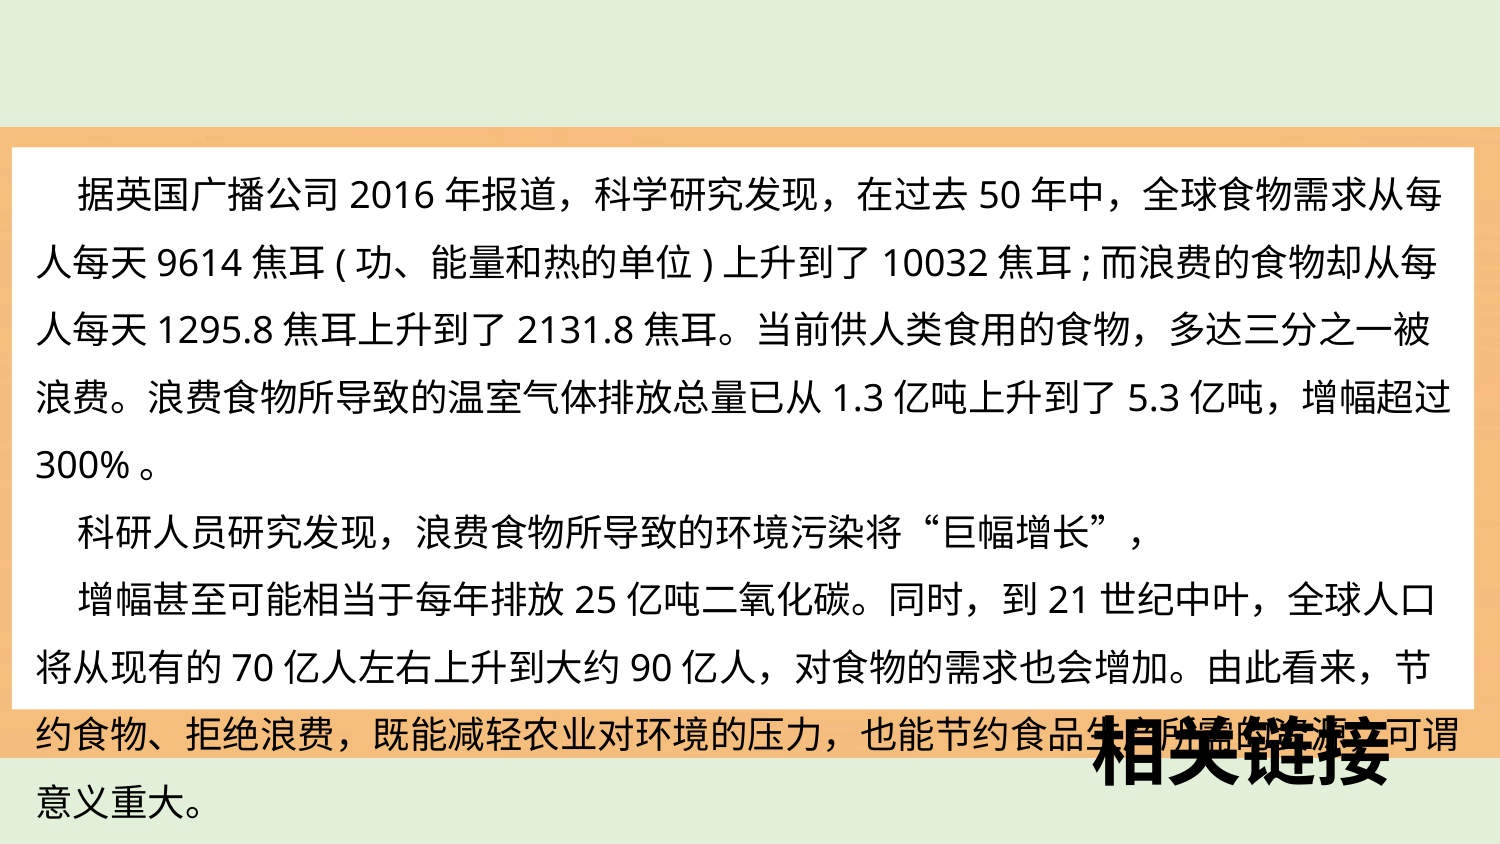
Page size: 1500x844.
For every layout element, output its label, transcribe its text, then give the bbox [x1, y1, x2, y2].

text_box 相关链接 [1079, 758, 1483, 801]
text_box 据英国广播公司2016年报道，科学研究发现，在过去50年中，全球食物需求从每人每天9614焦耳(功、能量和热的单位)上升到了10032焦耳;而浪费的食物却从每人每天1295.8焦耳上升到了2131.8焦耳。当前供人类食用的食物，多达三分之一被浪费。浪费食物所导致的温室气体排放总量已从1.3亿吨上升到了5.3亿吨，增幅超过300%。 科研人员研究发现，浪费食物所导致的环境污染将“巨幅增长”， 增幅甚至可能相当于每年排放25亿吨二氧化碳。同时，到21世纪中叶，全球人口将从现有的70亿人左右上升到大约90亿人，对食物的需求也会增加。由此看来，节约食物、拒绝浪费，既能减轻农业对环境的压力，也能节约食品生产所需的资源，可谓意义重大。 [23, 758, 1480, 830]
picture [0, 127, 1500, 758]
